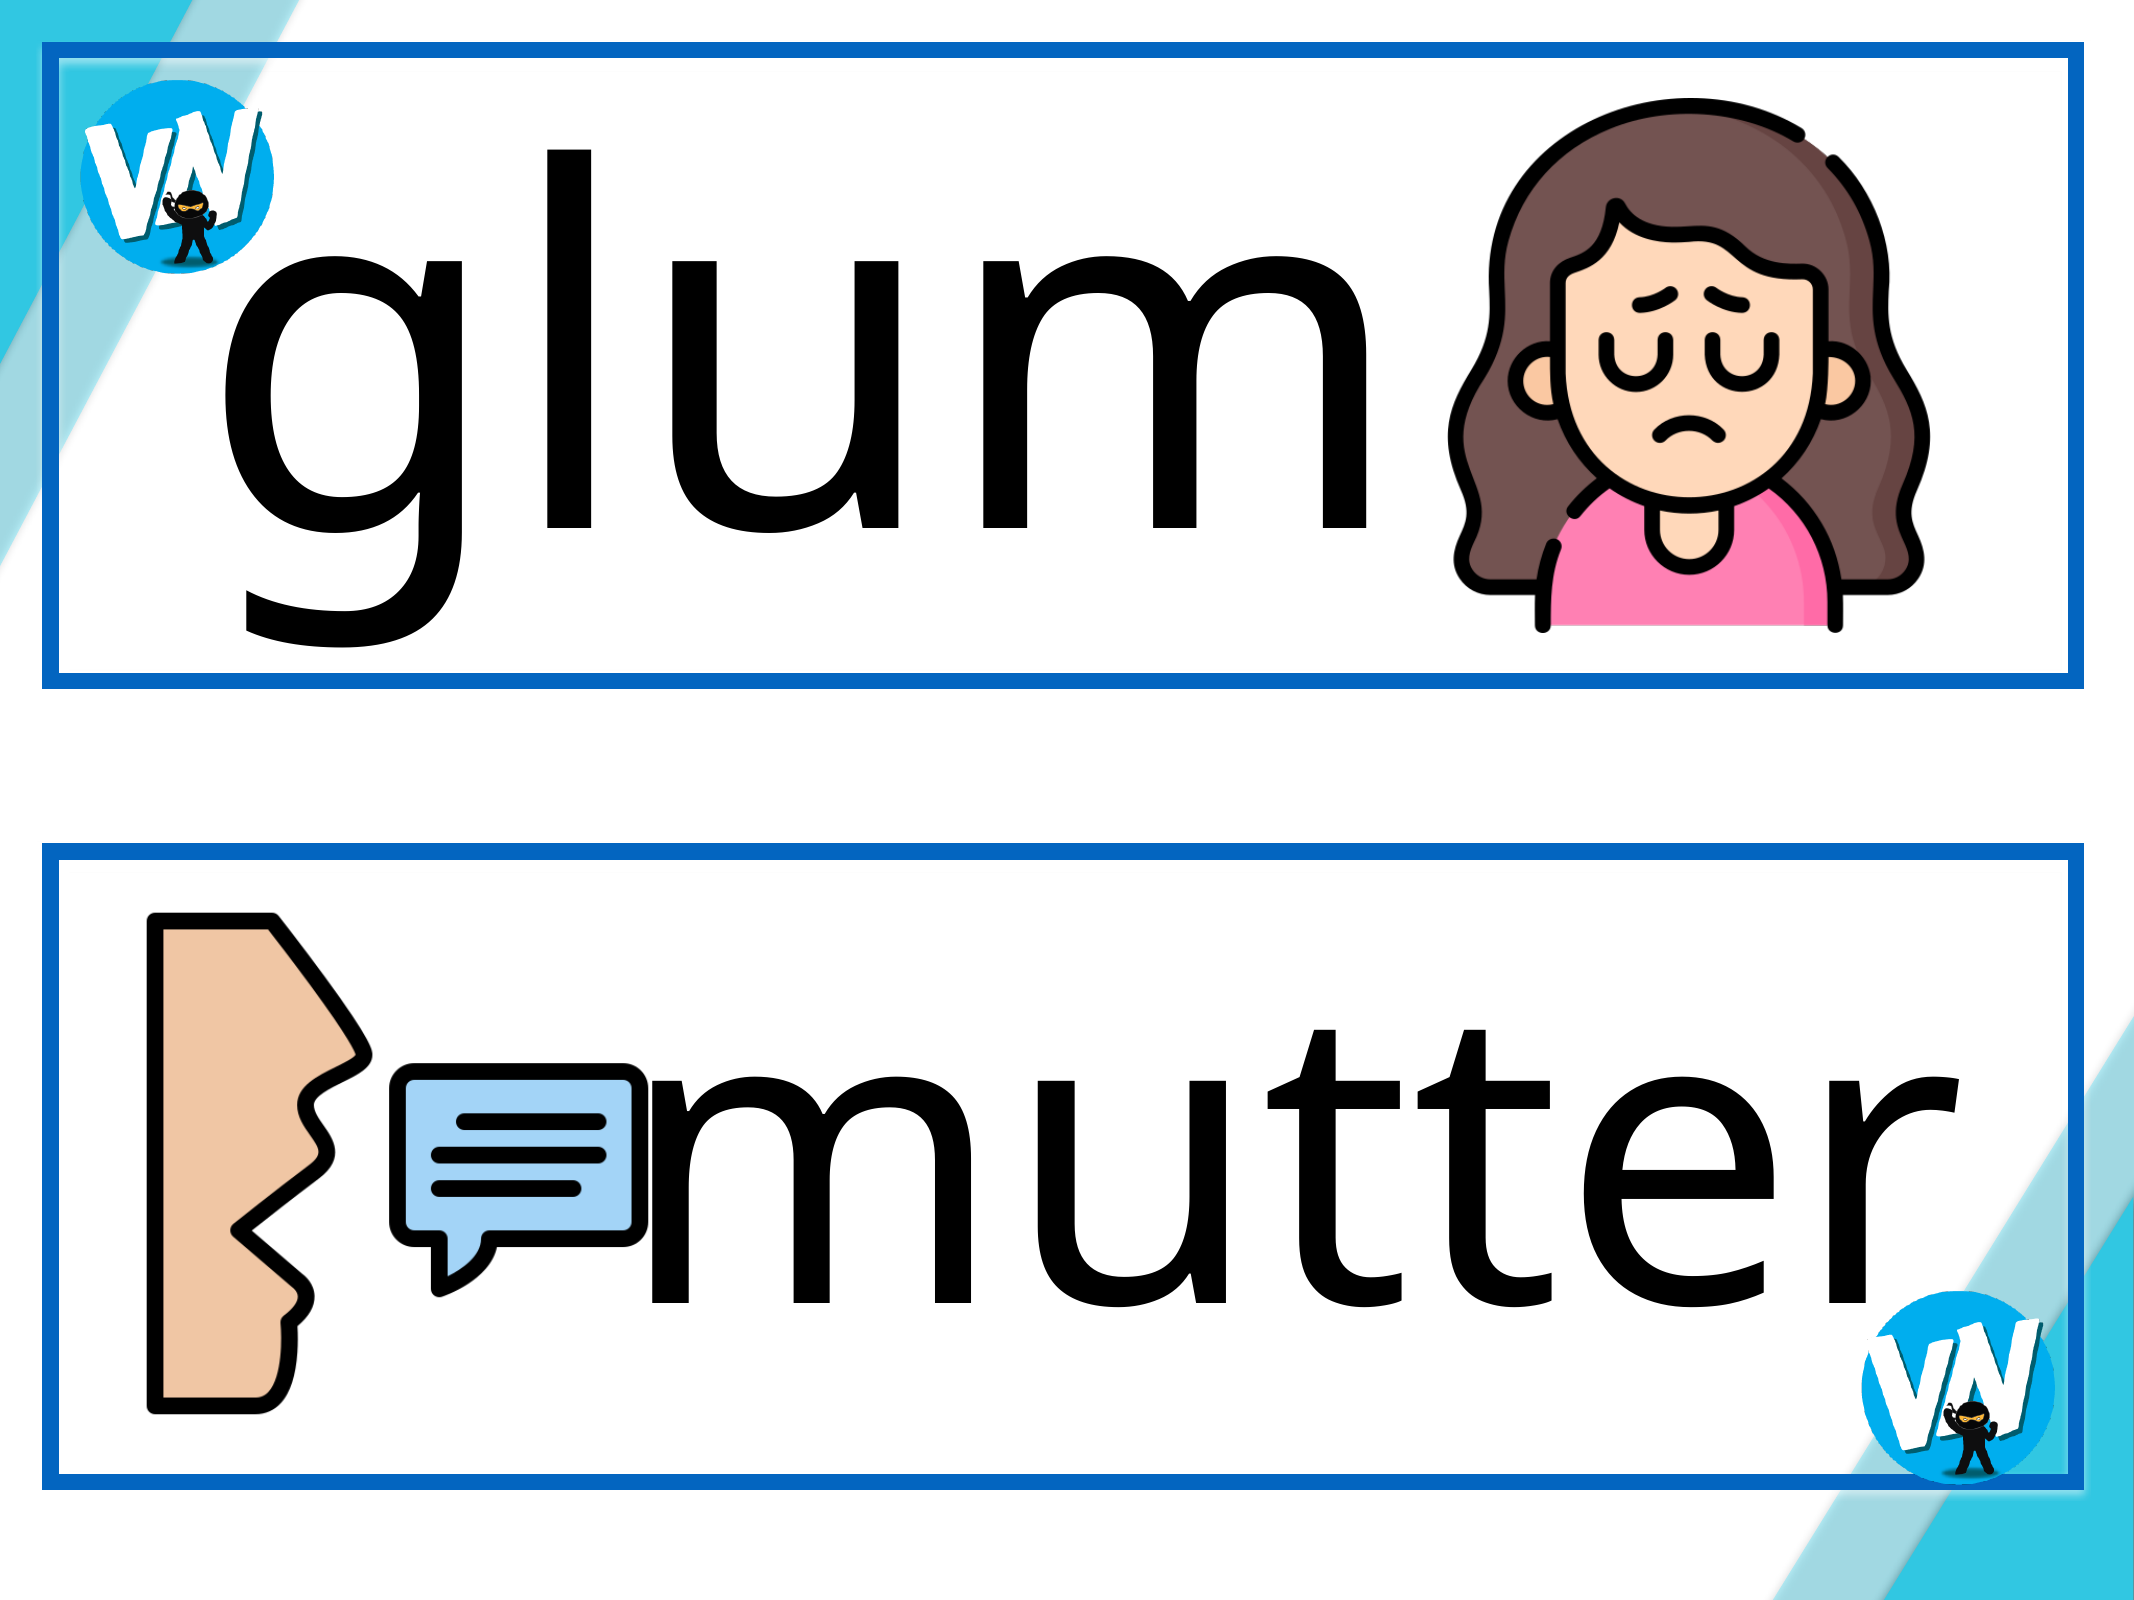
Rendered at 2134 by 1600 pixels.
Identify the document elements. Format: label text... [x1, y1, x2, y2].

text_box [0, 0, 81, 1497]
picture [57, 77, 299, 278]
picture [1837, 1288, 2080, 1488]
text_box glum [190, 22, 1416, 637]
text_box [90, 50, 2076, 681]
text_box [90, 851, 1956, 1483]
picture [1421, 98, 1956, 633]
text_box mutter [437, 880, 1956, 1395]
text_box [1963, 235, 2134, 1600]
picture [130, 896, 665, 1431]
